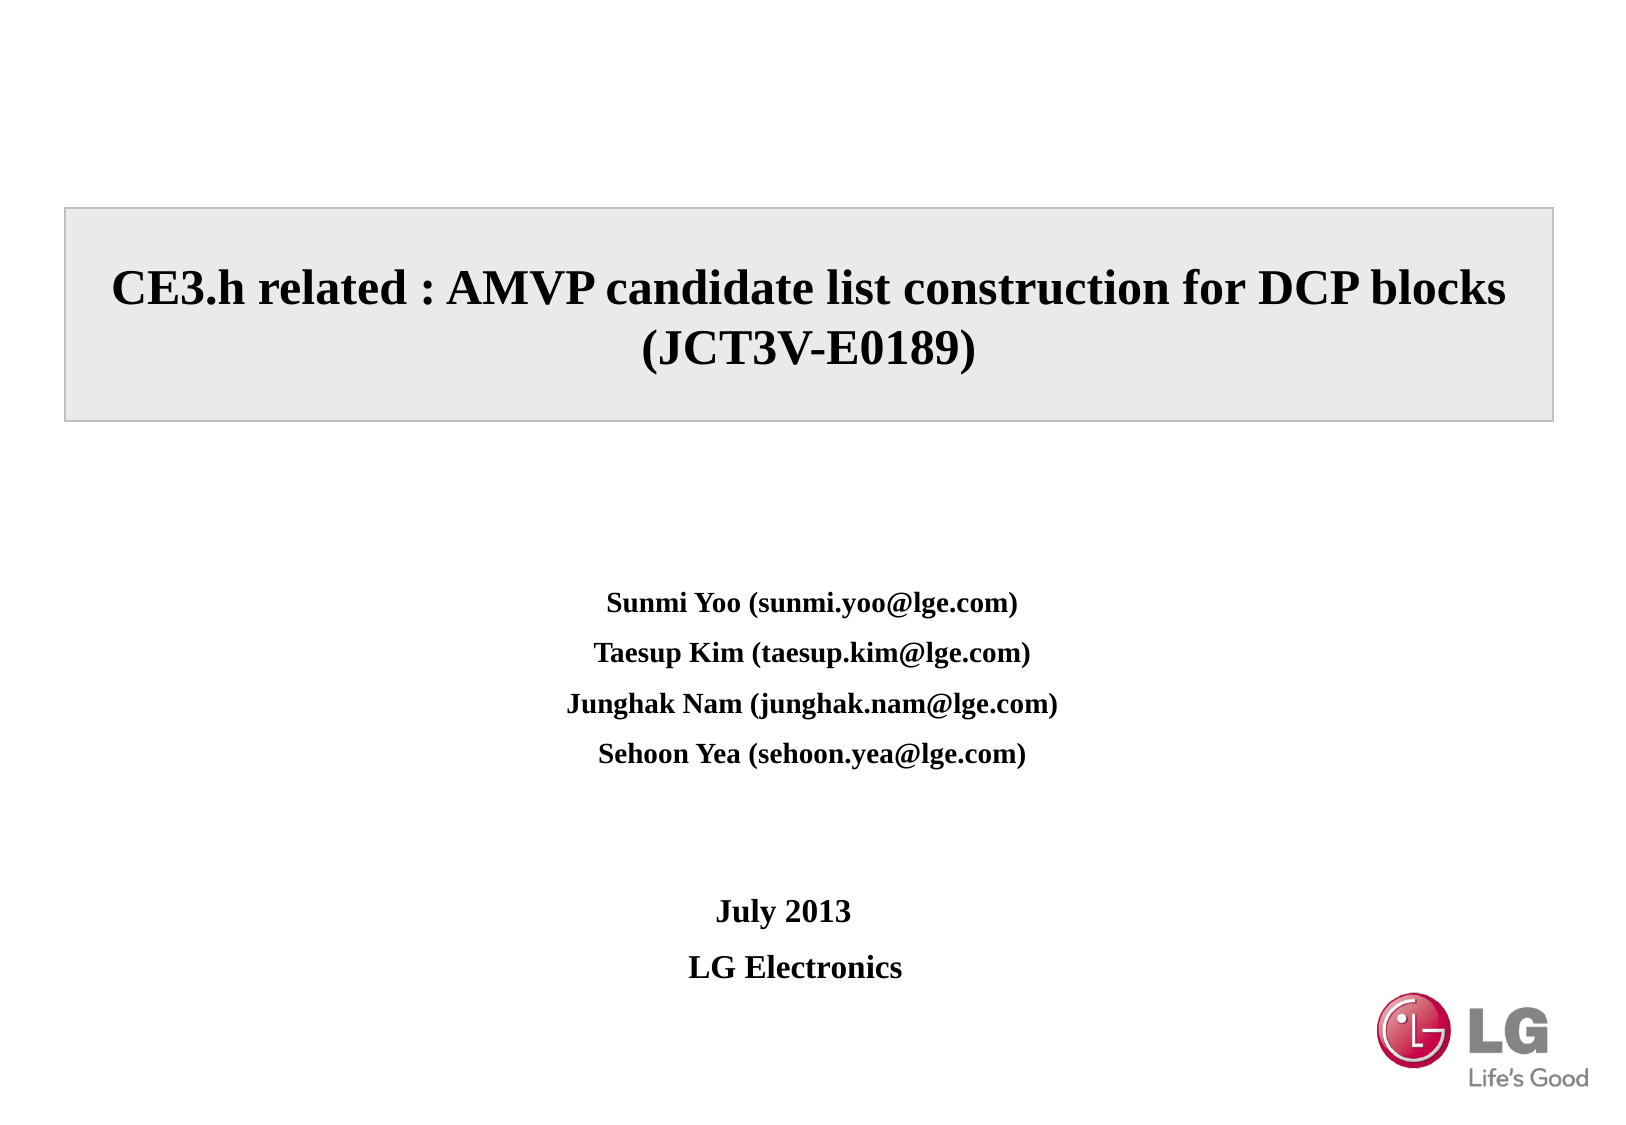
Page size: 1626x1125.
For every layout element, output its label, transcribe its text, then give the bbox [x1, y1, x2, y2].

text_box CE3.h related : AMVP candidate list construction for DCP blocks (JCT3V-E0189) [64, 208, 1554, 421]
text_box July 2013 [662, 882, 905, 937]
text_box Sunmi Yoo (sunmi.yoo@lge.com) Taesup Kim (taesup.kim@lge.com) Junghak Nam (junghak.nam@lge.com) Sehoon Yea (sehoon.yea@lge.com) [0, 572, 1625, 777]
text_box LG Electronics [635, 937, 956, 993]
picture [1375, 985, 1588, 1093]
